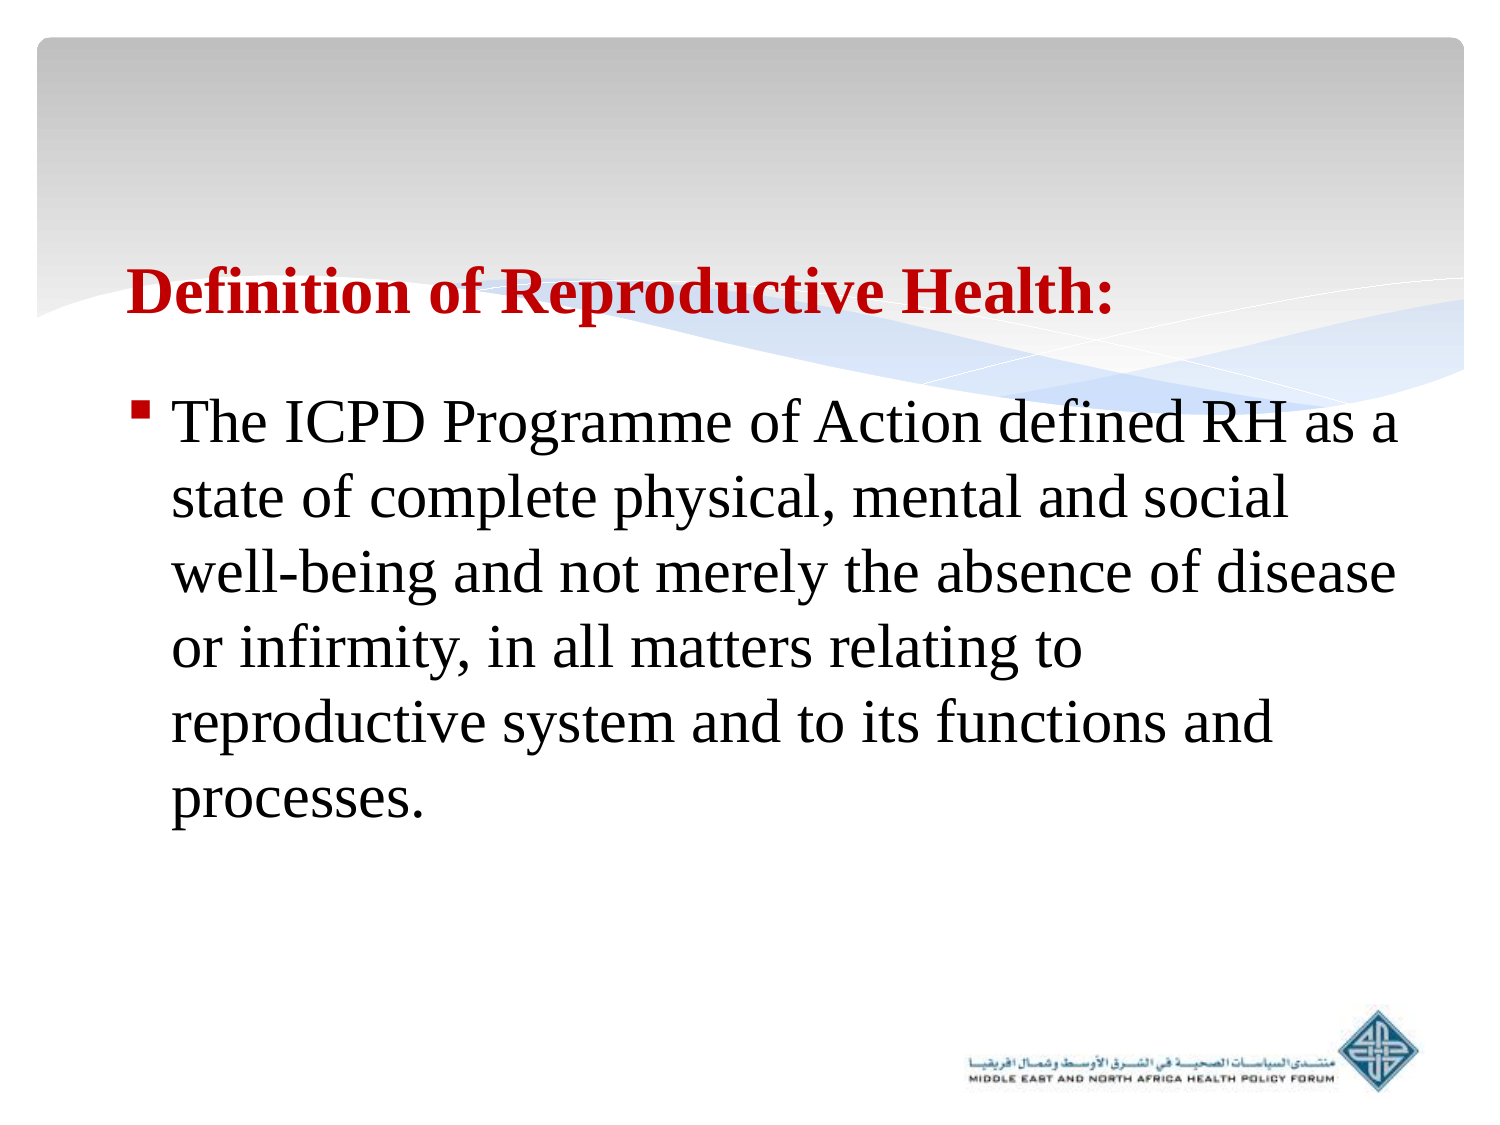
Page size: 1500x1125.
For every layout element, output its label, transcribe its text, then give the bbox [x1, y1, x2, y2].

picture [964, 1005, 1425, 1099]
title Definition of Reproductive Health: [111, 206, 1425, 366]
list The ICPD Programme of Action defined RH as a state of complete physical, mental and social well-being and not merely the absence of disease or infirmity, in all matters relating to reproductive system and to its functions and processes. [111, 372, 1425, 1005]
